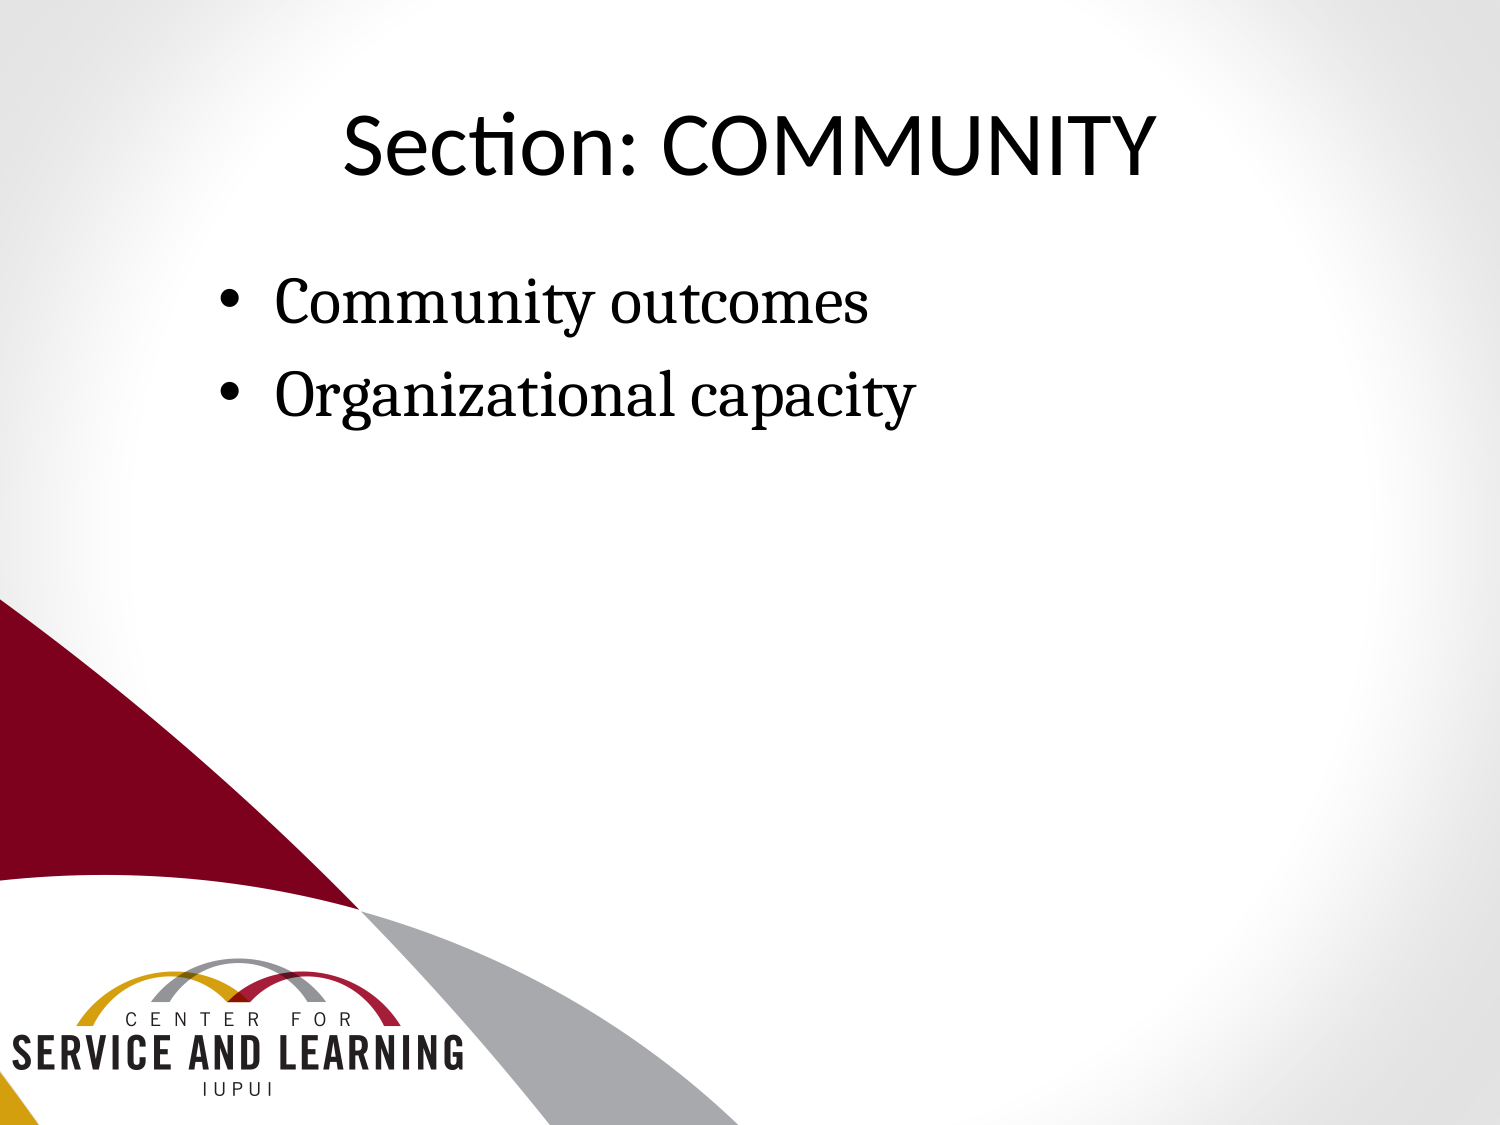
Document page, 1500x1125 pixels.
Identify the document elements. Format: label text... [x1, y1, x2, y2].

list Community outcomes Organizational capacity [203, 249, 1360, 733]
title Section: COMMUNITY [75, 45, 1425, 233]
picture [0, 0, 1500, 1125]
